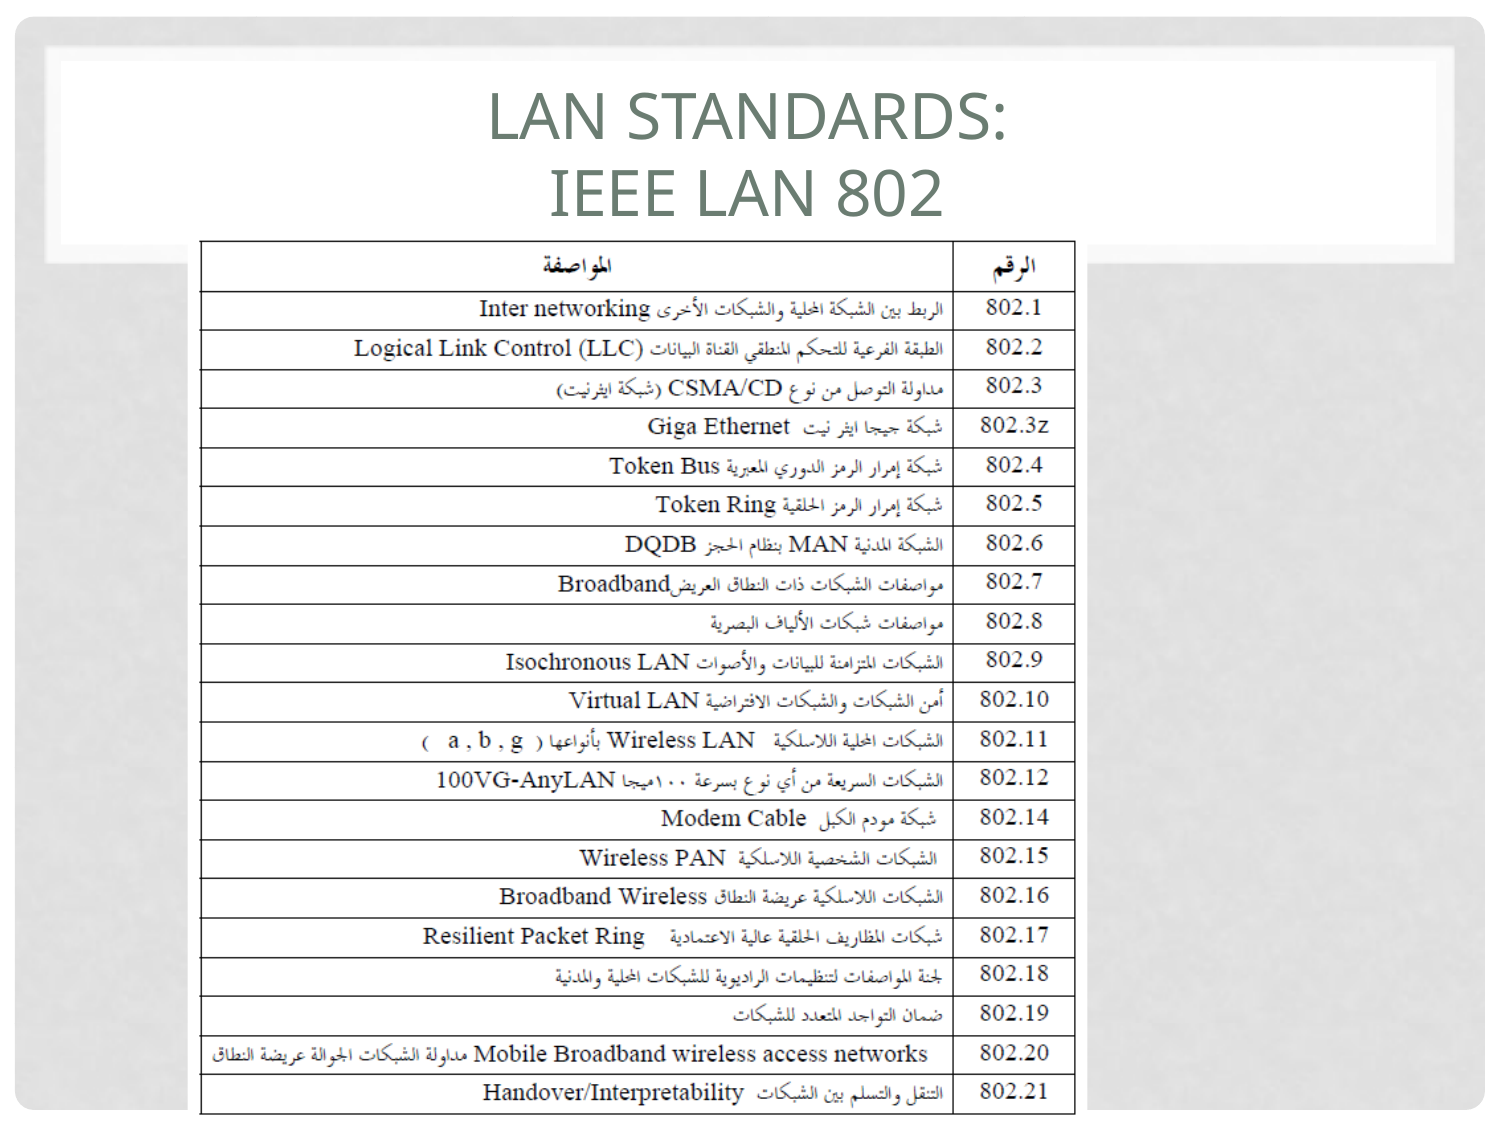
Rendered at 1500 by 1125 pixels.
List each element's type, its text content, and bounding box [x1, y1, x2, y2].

picture [187, 235, 1088, 1125]
title LAN standards: IEEE LAN 802 [69, 66, 1425, 238]
